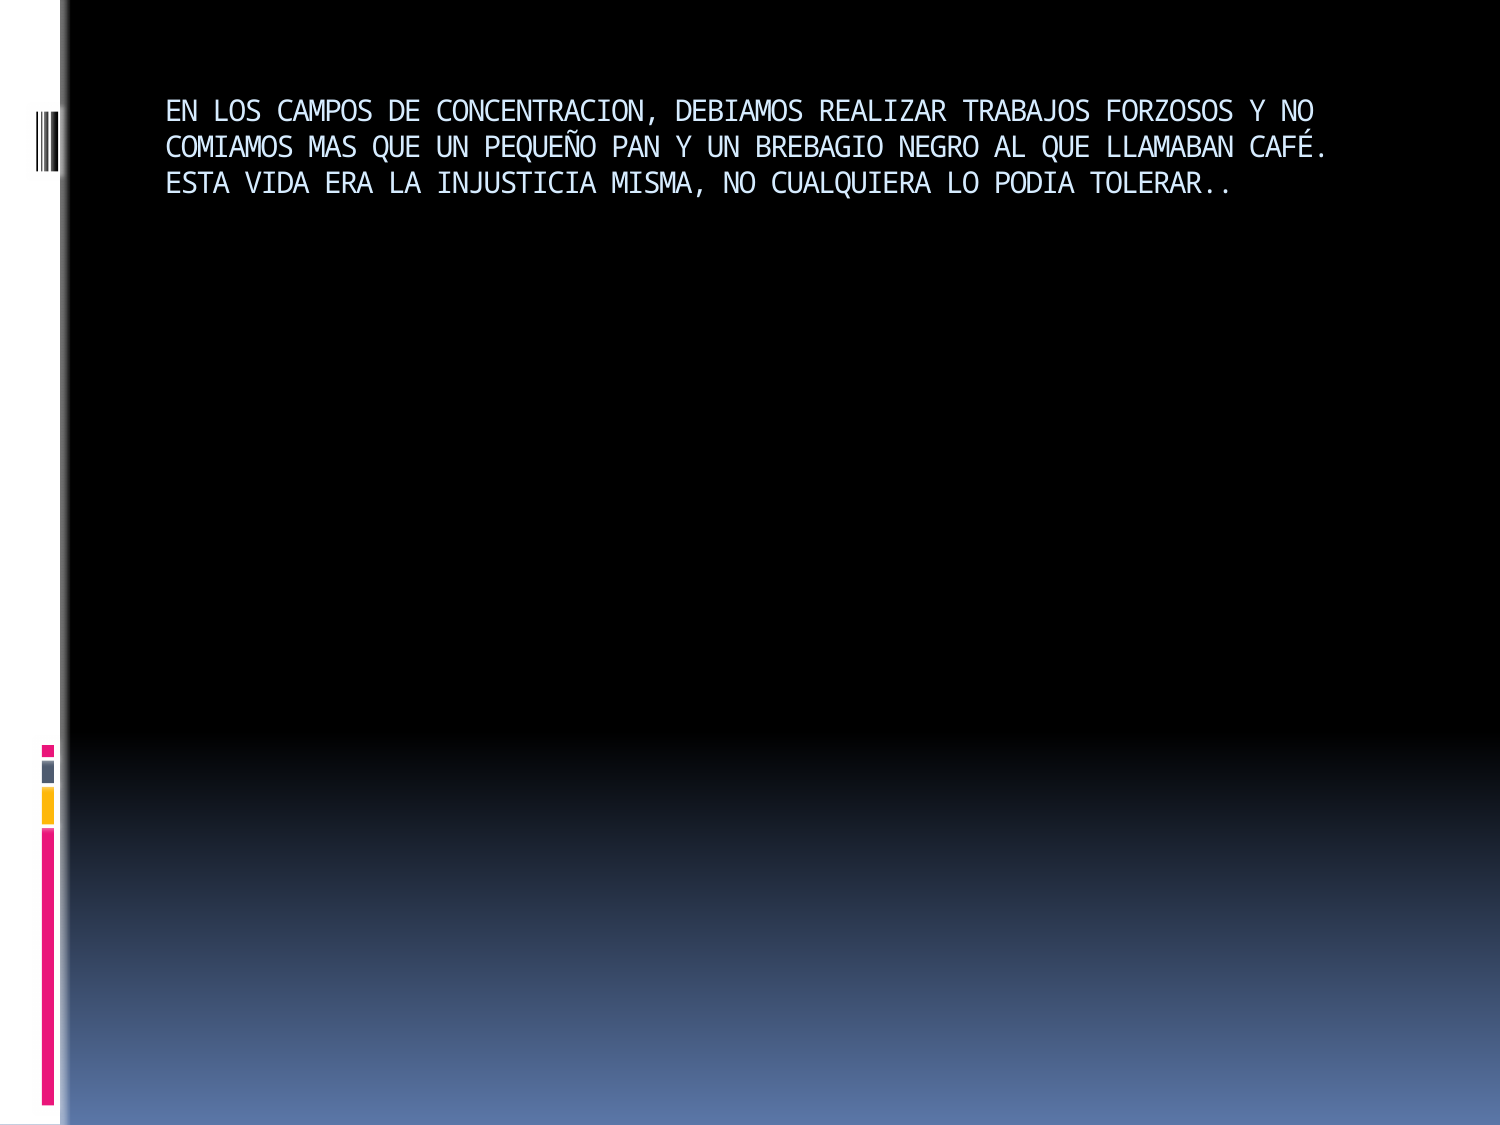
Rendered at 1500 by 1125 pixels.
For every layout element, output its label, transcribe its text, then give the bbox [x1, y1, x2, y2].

title EN LOS CAMPOS DE CONCENTRACION, DEBIAMOS REALIZAR TRABAJOS FORZOSOS Y NO COMIAMOS MAS QUE UN PEQUEÑO PAN Y UN BREBAGIO NEGRO AL QUE LLAMABAN CAFÉ. ESTA VIDA ERA LA INJUSTICIA MISMA, NO CUALQUIERA LO PODIA TOLERAR.. [150, 83, 1425, 234]
